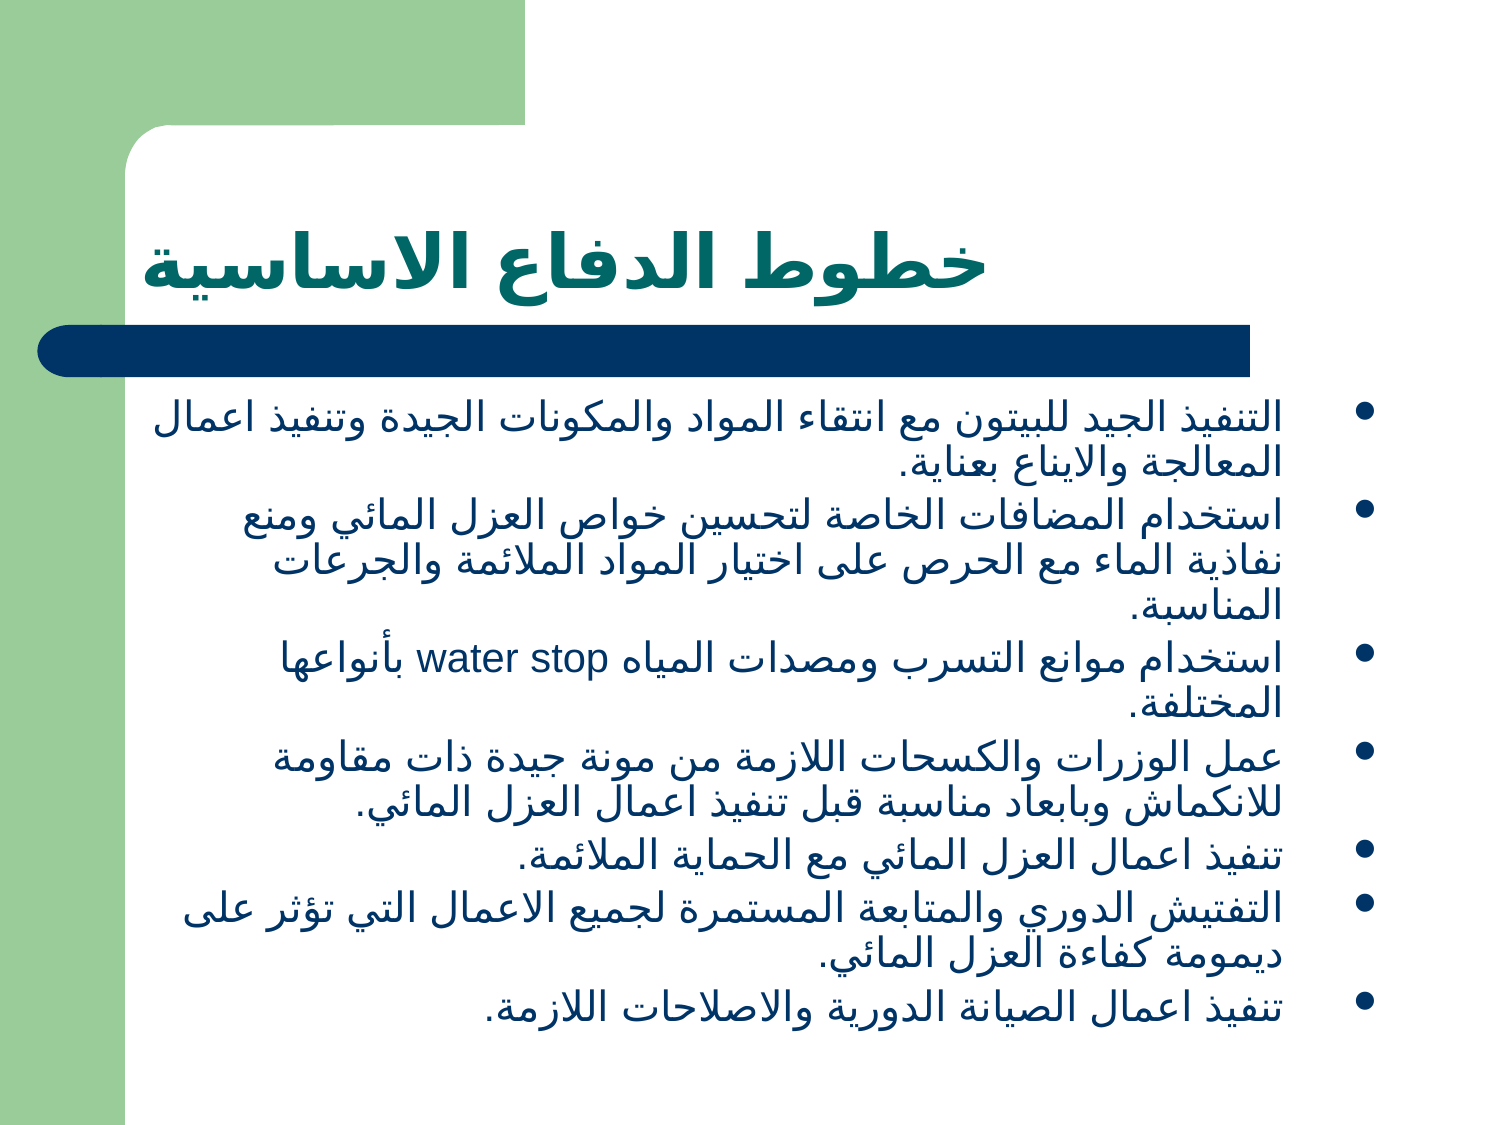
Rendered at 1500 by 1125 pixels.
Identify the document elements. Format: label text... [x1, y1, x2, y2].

title خطوط الدفاع الاساسية [125, 125, 1425, 313]
list التنفيذ الجيد للبيتون مع انتقاء المواد والمكونات الجيدة وتنفيذ اعمال المعالجة والايناع بعناية. استخدام المضافات الخاصة لتحسين خواص العزل المائي ومنع نفاذية الماء مع الحرص على اختيار المواد الملائمة والجرعات المناسبة. استخدام موانع التسرب ومصدات المياه water stop بأنواعها المختلفة. عمل الوزرات والكسحات اللازمة من مونة جيدة ذات مقاومة للانكماش وبابعاد مناسبة قبل تنفيذ اعمال العزل المائي. تنفيذ اعمال العزل المائي مع الحماية الملائمة. التفتيش الدوري والمتابعة المستمرة لجميع الاعمال التي تؤثر على ديمومة كفاءة العزل المائي. تنفيذ اعمال الصيانة الدورية والاصلاحات اللازمة. [137, 387, 1400, 999]
